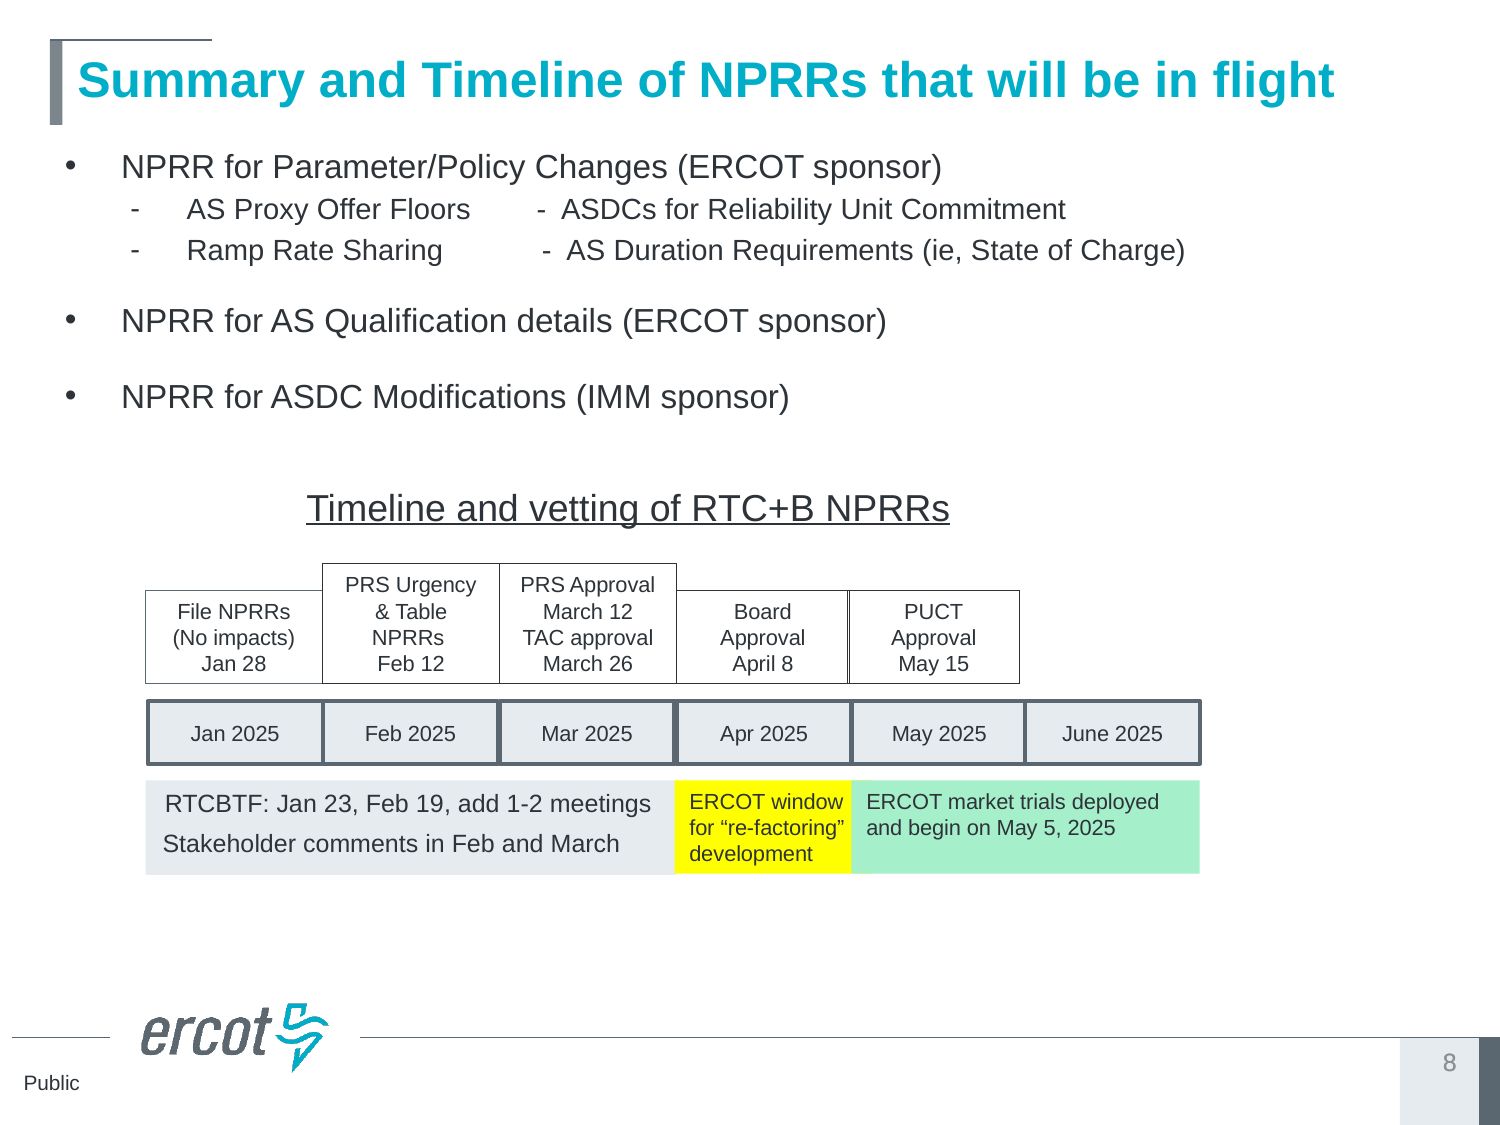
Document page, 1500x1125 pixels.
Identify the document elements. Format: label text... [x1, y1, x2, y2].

text_box File NPRRs (No impacts) Jan 28 [145, 590, 322, 684]
text_box ERCOT market trials deployed and begin on May 5, 2025 [851, 780, 1200, 874]
title Summary and Timeline of NPRRs that will be in flight [62, 39, 1450, 134]
text_box PRS Urgency & Table NPRRs Feb 12 [322, 563, 499, 684]
text_box May 2025 [850, 699, 1023, 766]
text_box [143, 778, 678, 877]
text_box ERCOT window for “re-factoring” development [674, 780, 851, 874]
text_box Mar 2025 [498, 699, 674, 766]
text_box Jan 2025 [146, 699, 321, 766]
text_box PUCT Approval May 15 [847, 590, 1020, 684]
text_box PRS Approval March 12 TAC approval March 26 [499, 563, 677, 684]
text_box Apr 2025 [674, 699, 850, 766]
text_box Stakeholder comments in Feb and March [147, 819, 650, 865]
slide_number 8 [1400, 1037, 1500, 1087]
text_box RTCBTF: Jan 23, Feb 19, add 1-2 meetings [149, 780, 674, 826]
text_box Feb 2025 [321, 699, 498, 766]
list NPRR for Parameter/Policy Changes (ERCOT sponsor) AS Proxy Offer Floors - ASDCs for Reliability Unit Commitment Ramp Rate Sharing - AS Duration Requirements (ie, State of Charge) NPRR for AS Qualification details (ERCOT sponsor) NPRR for ASDC Modifications (IMM sponsor) Timeline and vetting of RTC+B NPRRs [50, 137, 1450, 613]
text_box June 2025 [1023, 699, 1202, 766]
picture [137, 999, 332, 1075]
text_box Board Approval April 8 [676, 590, 847, 684]
